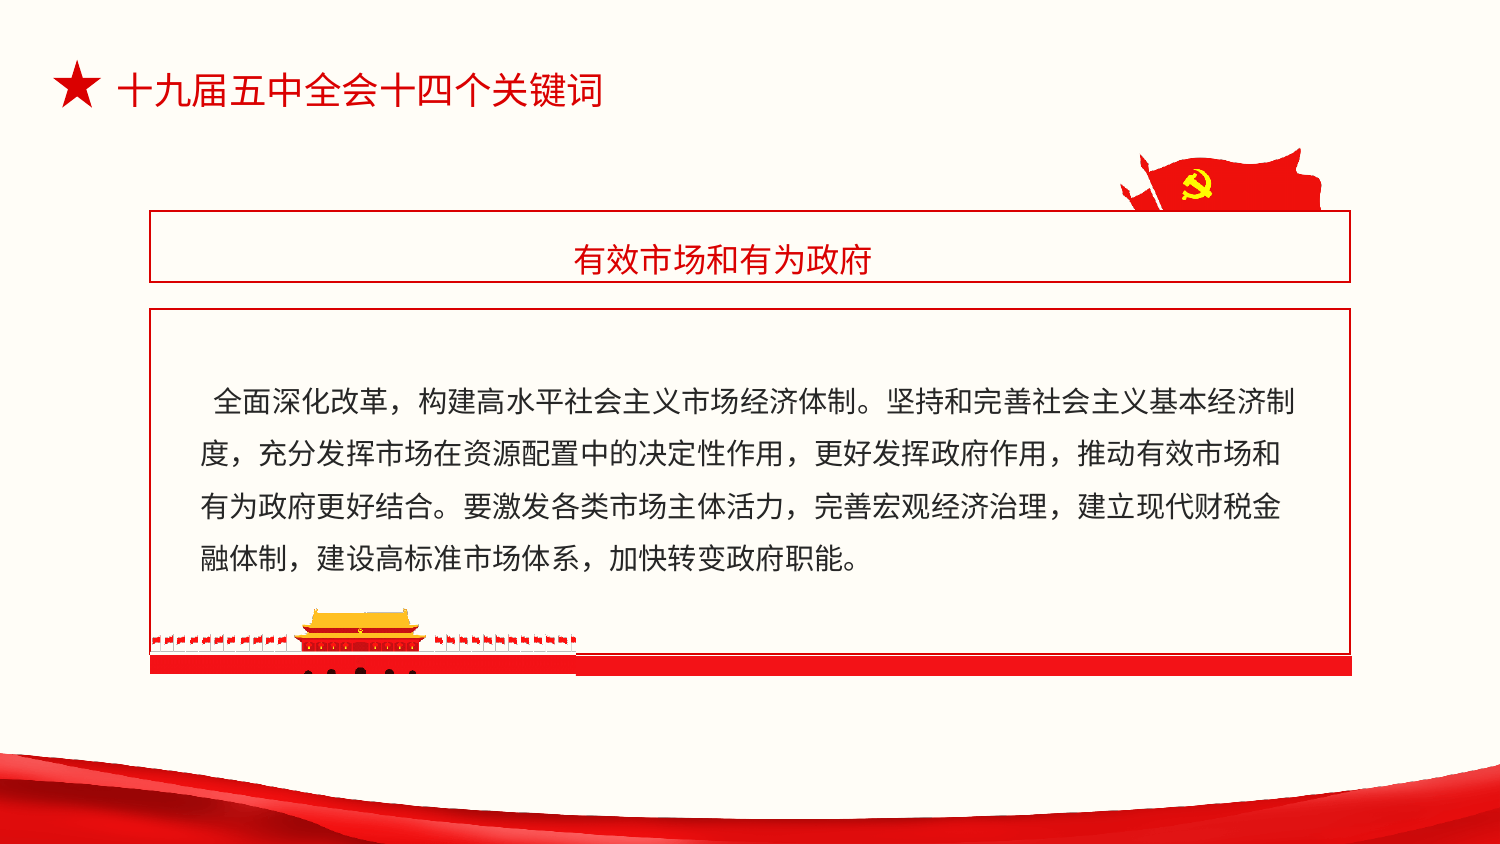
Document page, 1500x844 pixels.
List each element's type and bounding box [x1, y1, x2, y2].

text_box [149, 142, 1350, 282]
text_box [149, 309, 1352, 676]
picture [0, 746, 1500, 844]
